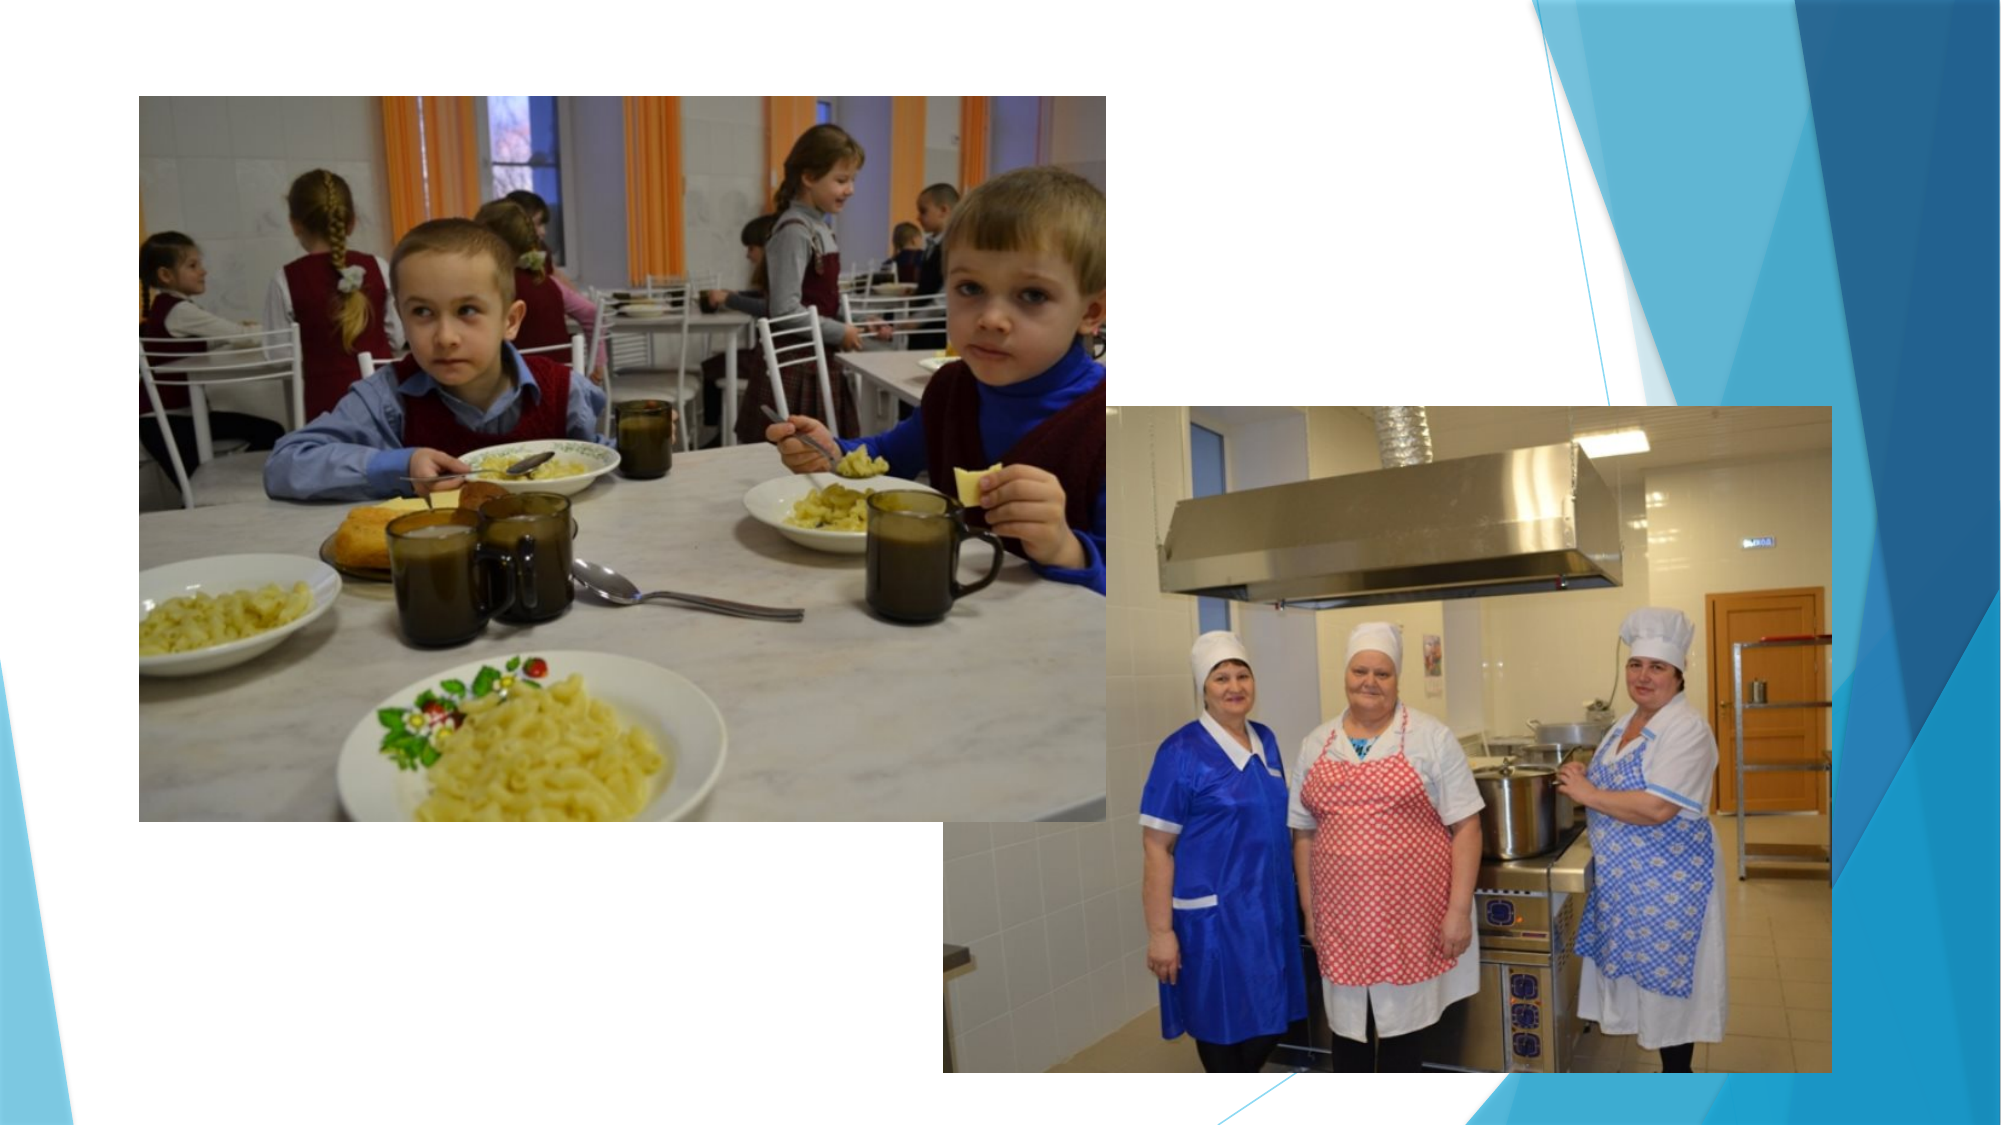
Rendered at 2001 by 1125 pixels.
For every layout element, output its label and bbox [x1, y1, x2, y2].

picture [139, 96, 1832, 1074]
